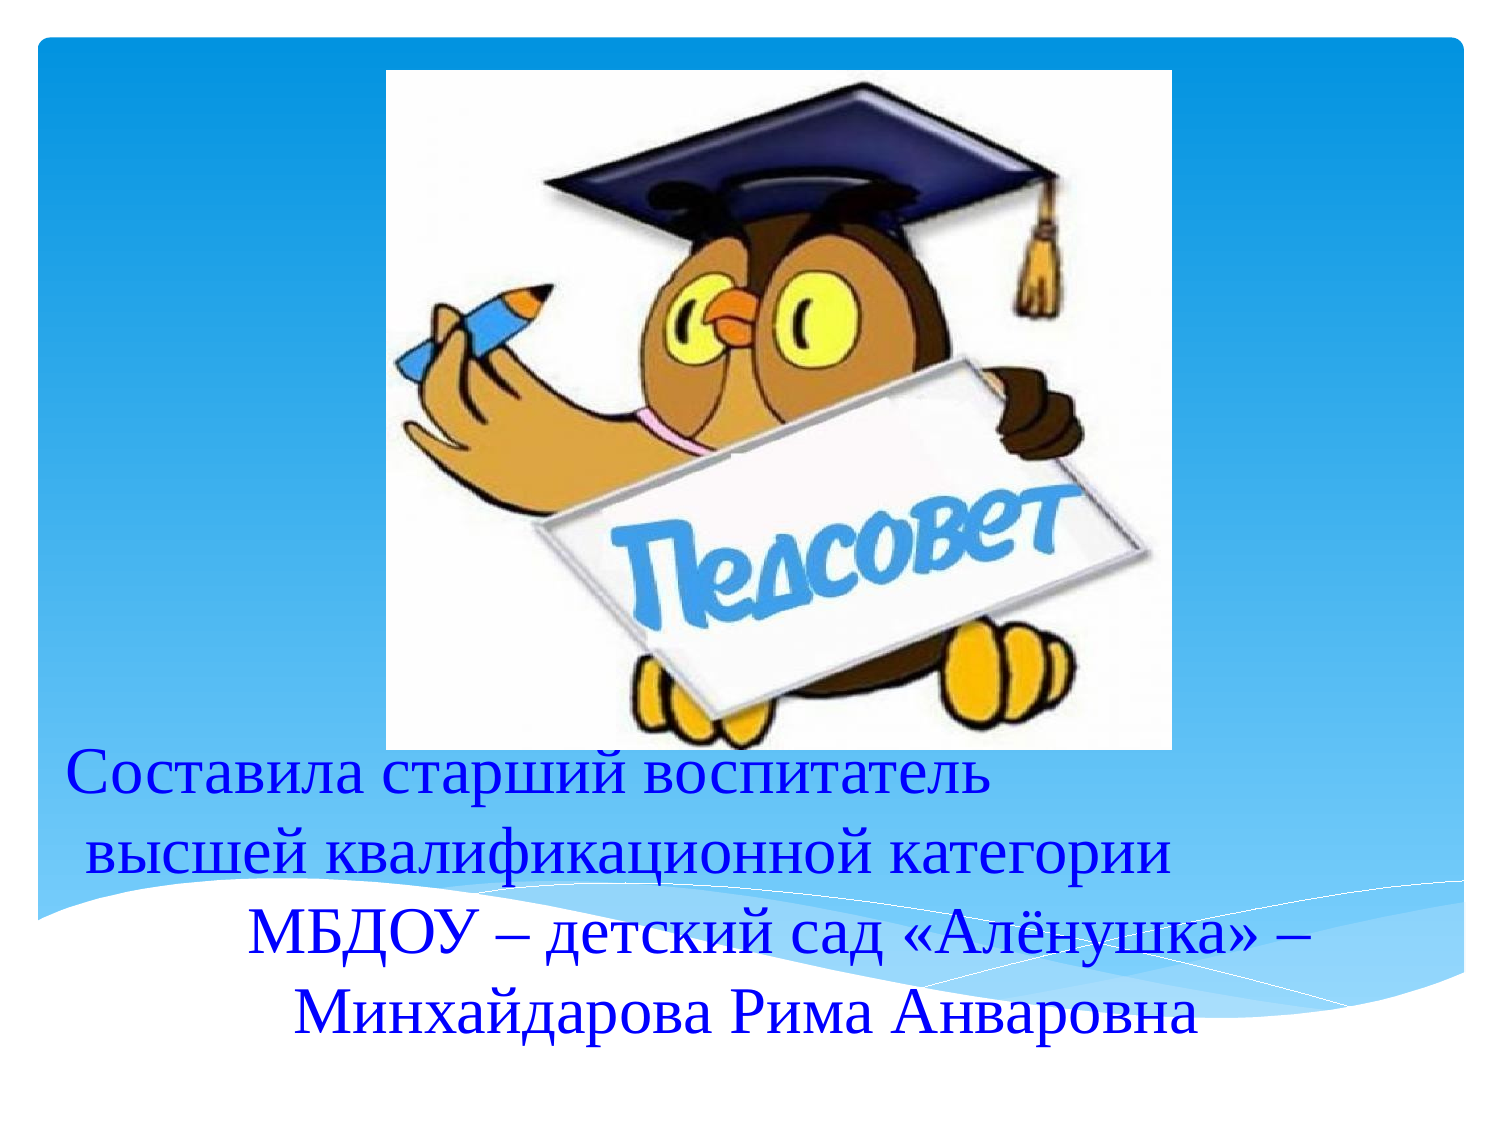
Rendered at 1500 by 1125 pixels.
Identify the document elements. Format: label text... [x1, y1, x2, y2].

picture [386, 71, 1173, 751]
subtitle Составила старший воспитатель высшей квалификационной категории МБДОУ – детский сад «Алёнушка» – Минхайдарова Рима Анваровна [46, 66, 1447, 308]
